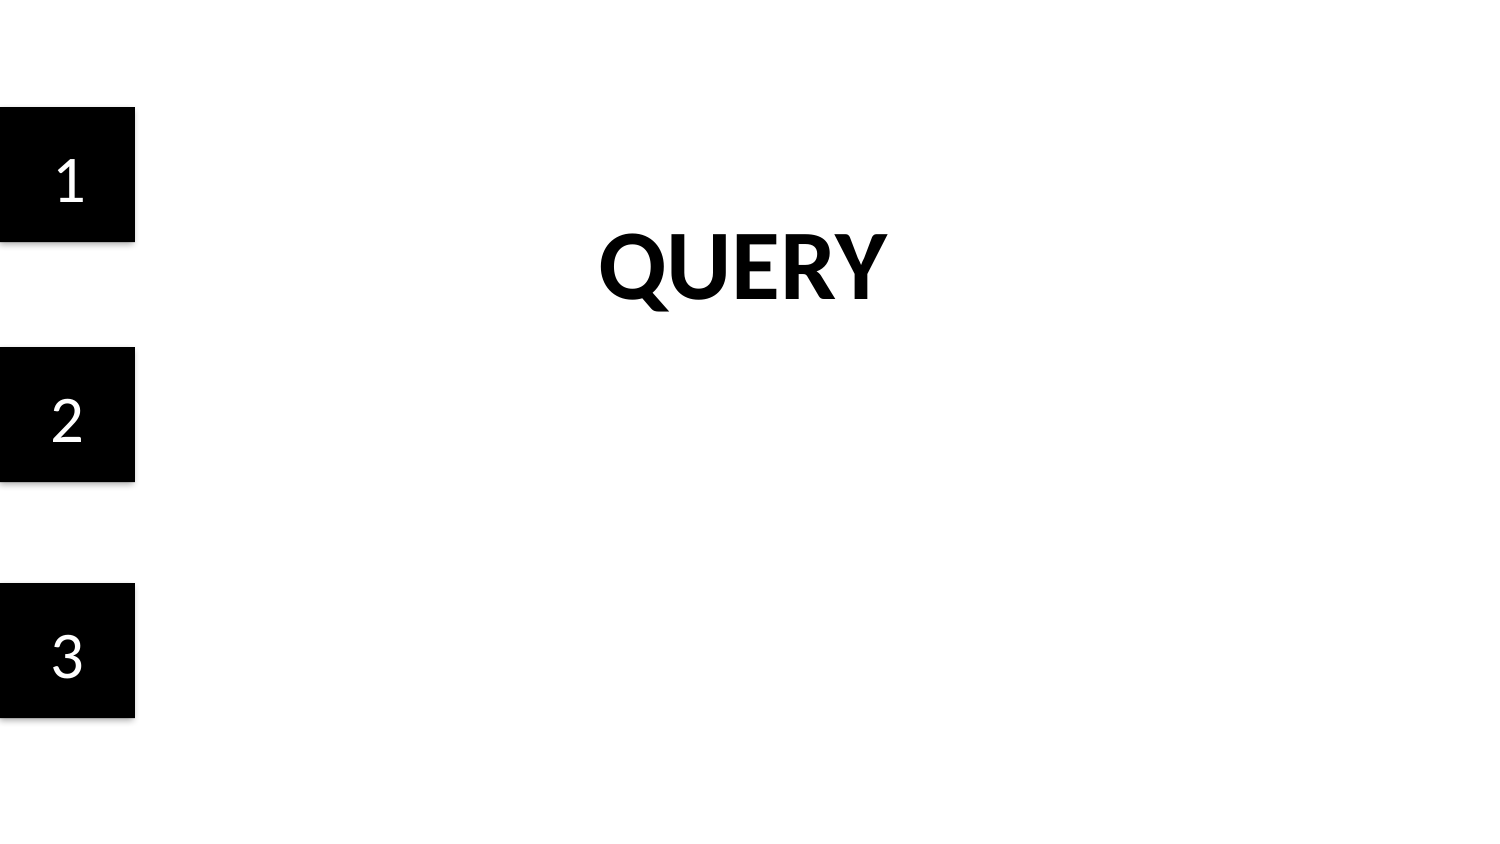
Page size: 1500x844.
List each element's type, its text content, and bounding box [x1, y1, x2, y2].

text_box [0, 106, 136, 719]
text_box QUERY [583, 191, 903, 327]
